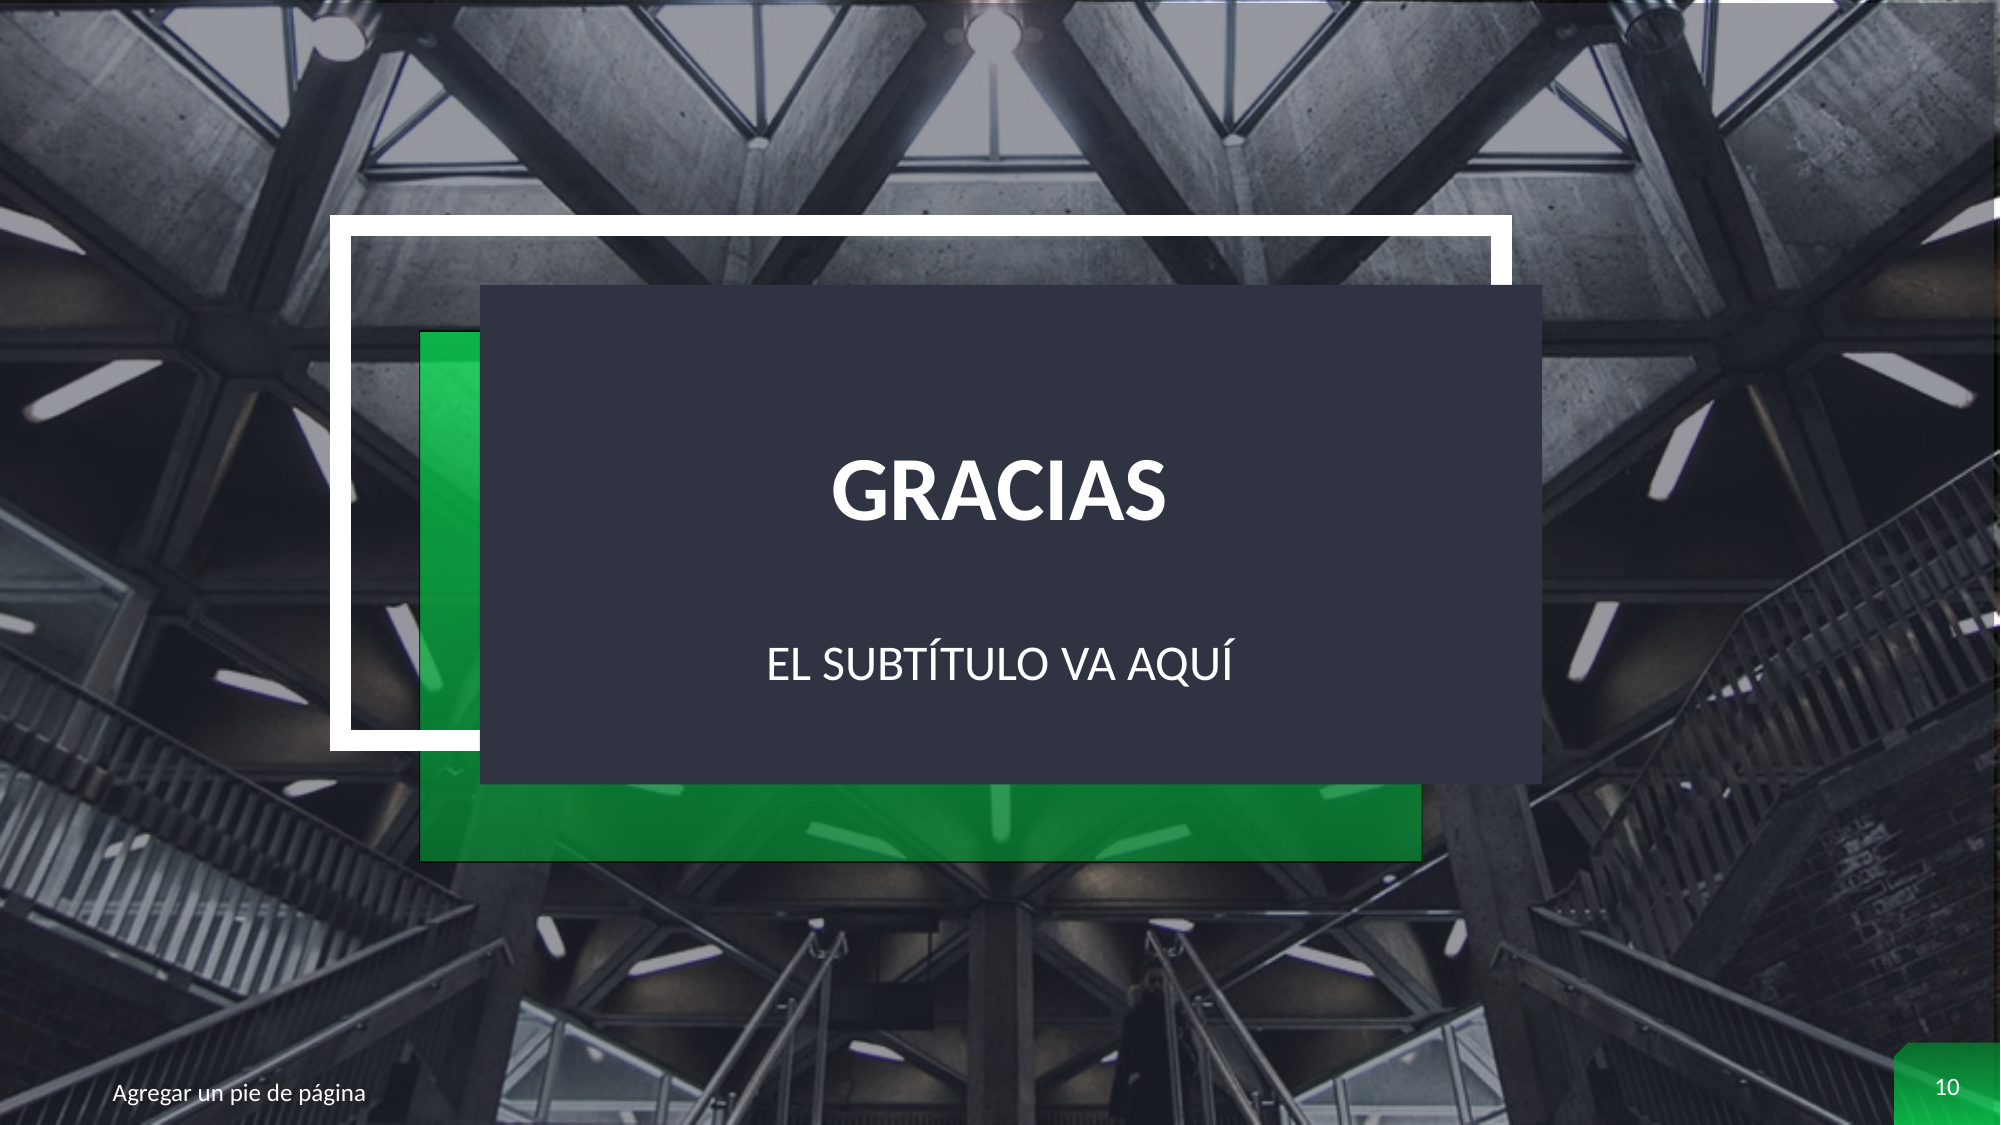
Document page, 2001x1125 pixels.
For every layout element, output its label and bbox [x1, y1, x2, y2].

picture [0, 0, 2000, 1125]
text_box [340, 225, 1543, 863]
